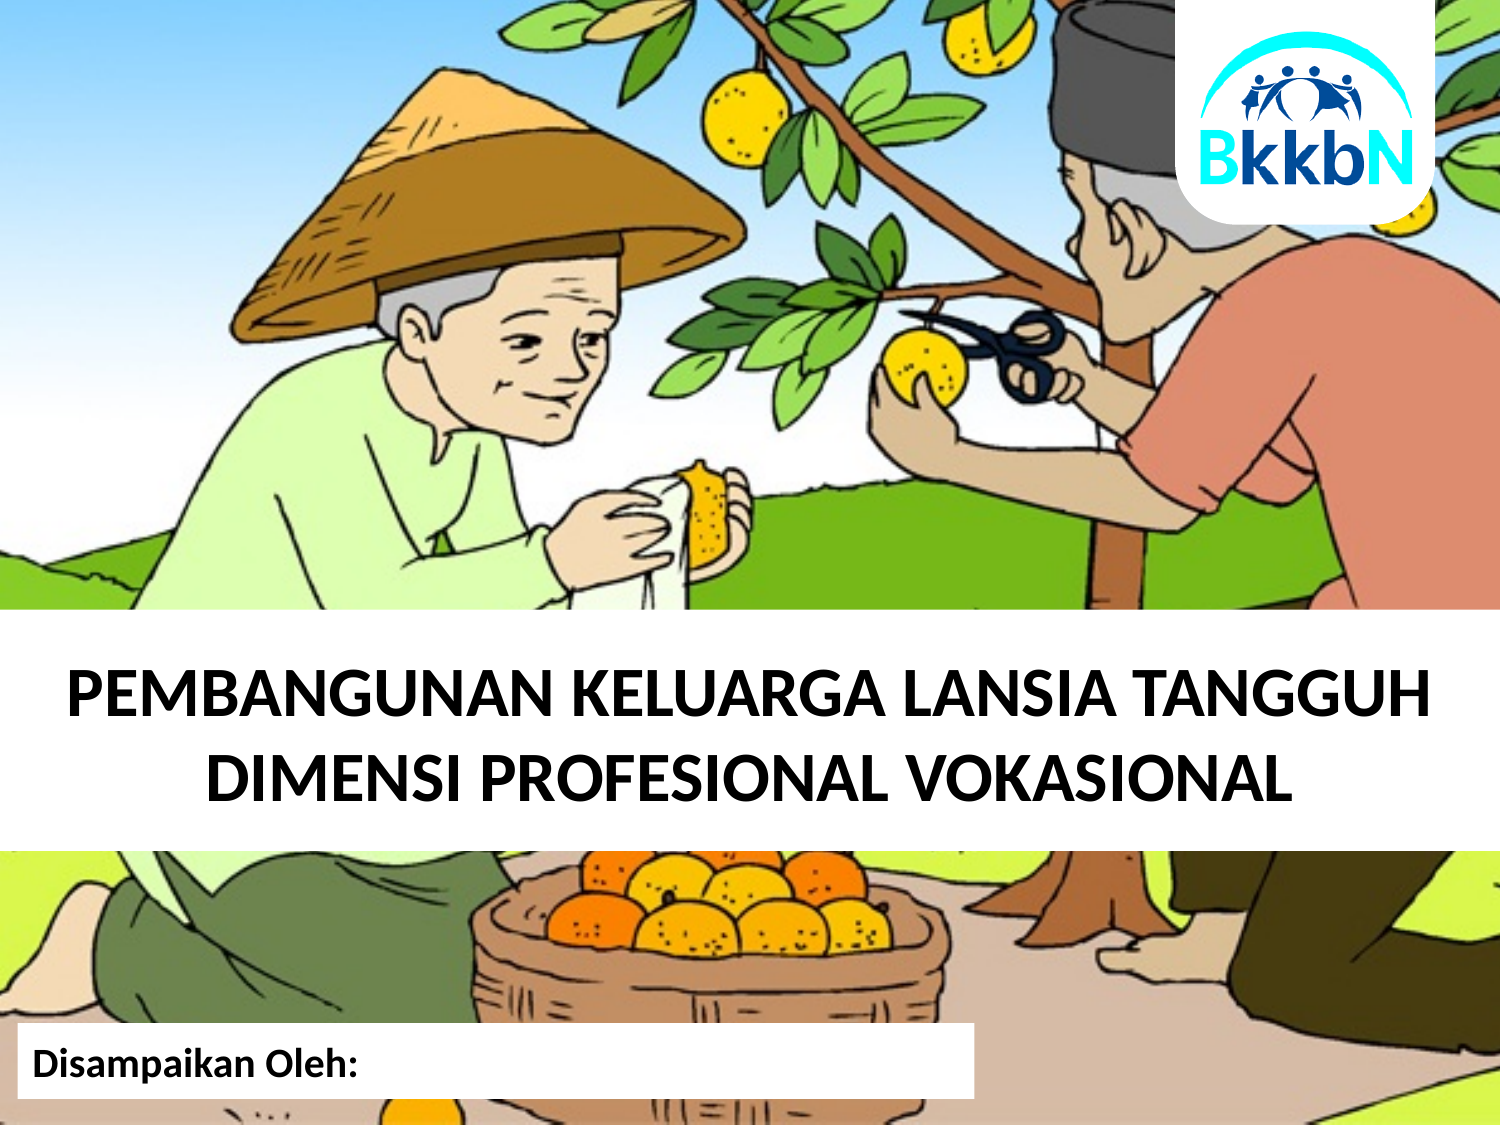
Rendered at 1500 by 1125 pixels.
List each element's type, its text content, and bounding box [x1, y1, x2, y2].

picture [1187, 28, 1424, 191]
title PEMBANGUNAN KELUARGA LANSIA TANGGUH DIMENSI PROFESIONAL VOKASIONAL [0, 609, 1500, 851]
text_box Disampaikan Oleh: [17, 1023, 975, 1099]
picture [0, 0, 1500, 609]
picture [0, 851, 1500, 1125]
